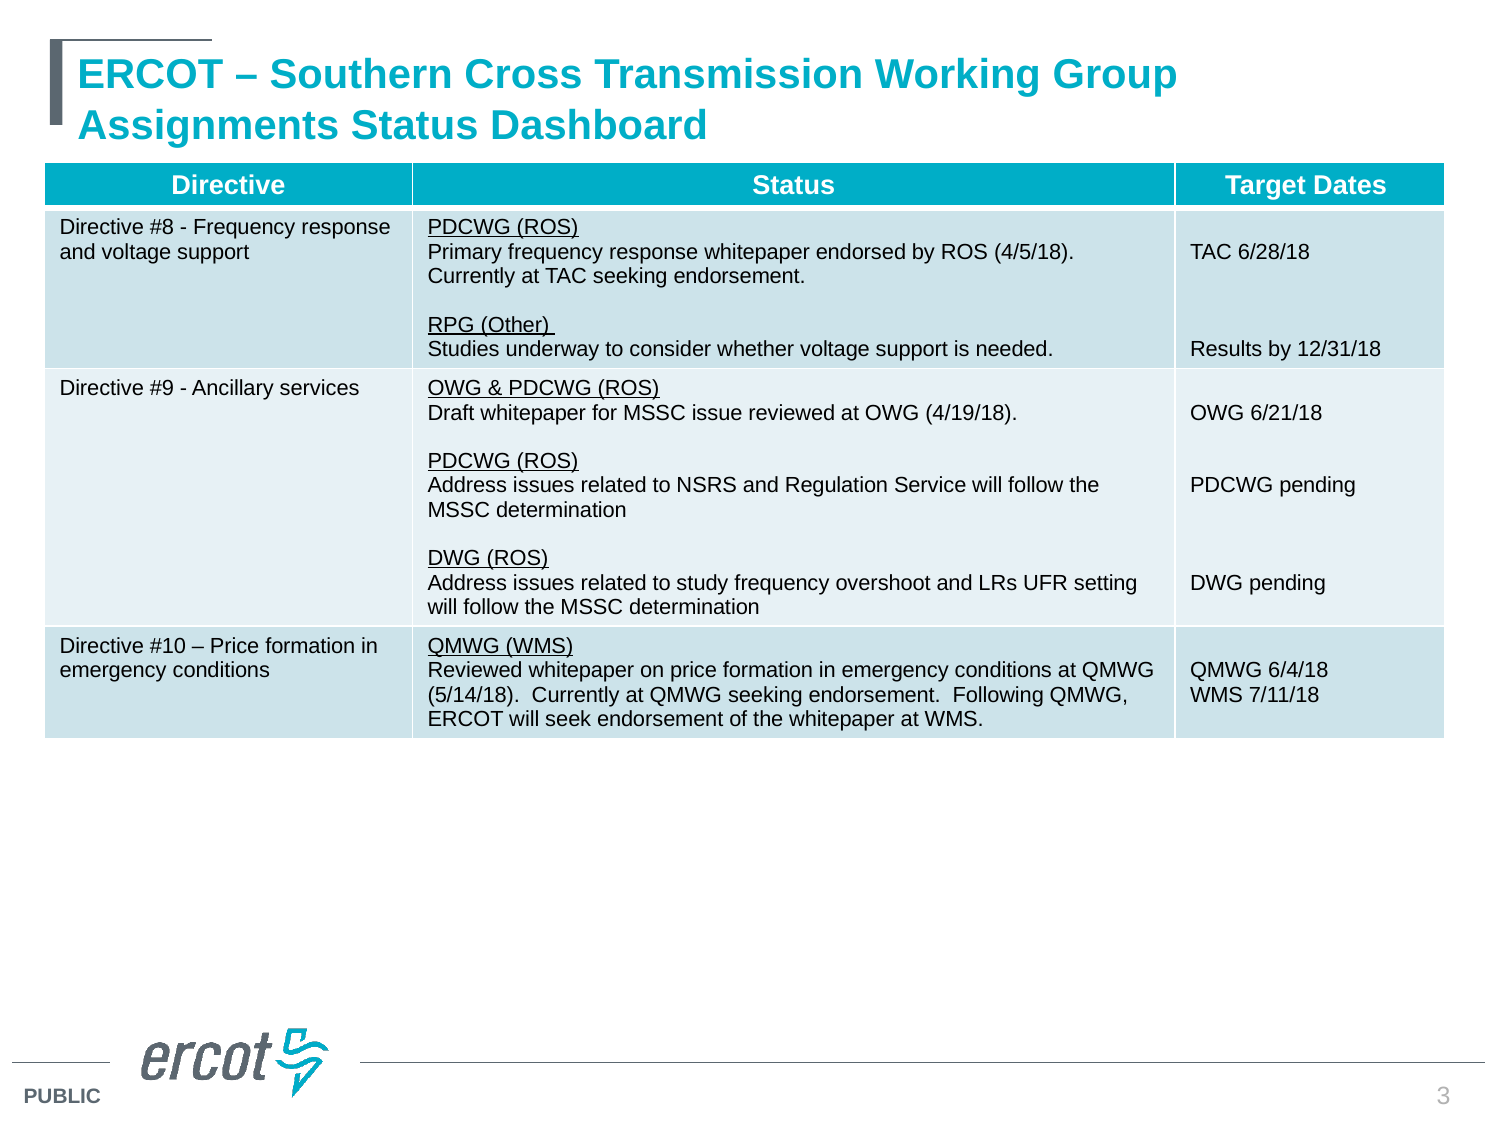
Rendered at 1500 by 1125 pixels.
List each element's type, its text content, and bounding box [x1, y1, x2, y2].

table_cell TAC 6/28/18 Results by 12/31/18 [1176, 211, 1444, 368]
title ERCOT – Southern Cross Transmission Working Group Assignments Status Dashboard [62, 39, 1450, 125]
table_cell OWG 6/21/18 PDCWG pending DWG pending [1176, 369, 1444, 625]
table_cell QMWG 6/4/18 WMS 7/11/18 [1176, 627, 1444, 738]
table_cell PDCWG (ROS) Primary frequency response whitepaper endorsed by ROS (4/5/18). Currently at TAC seeking endorsement. RPG (Other) Studies underway to consider whether voltage support is needed. [413, 211, 1174, 368]
table_cell Directive #8 - Frequency response and voltage support [45, 211, 412, 368]
slide_number 3 [1400, 1076, 1488, 1113]
table_header Target Dates [1176, 163, 1444, 205]
table_cell OWG & PDCWG (ROS) Draft whitepaper for MSSC issue reviewed at OWG (4/19/18). PDCWG (ROS) Address issues related to NSRS and Regulation Service will follow the MSSC determination DWG (ROS) Address issues related to study frequency overshoot and LRs UFR setting will follow the MSSC determination [413, 369, 1174, 625]
table_header Status [413, 163, 1174, 205]
table_cell Directive #10 – Price formation in emergency conditions [45, 627, 412, 738]
picture [137, 1024, 332, 1100]
table_header Directive [45, 163, 412, 205]
table_cell Directive #9 - Ancillary services [45, 369, 412, 625]
table_cell QMWG (WMS) Reviewed whitepaper on price formation in emergency conditions at QMWG (5/14/18). Currently at QMWG seeking endorsement. Following QMWG, ERCOT will seek endorsement of the whitepaper at WMS. [413, 627, 1174, 738]
